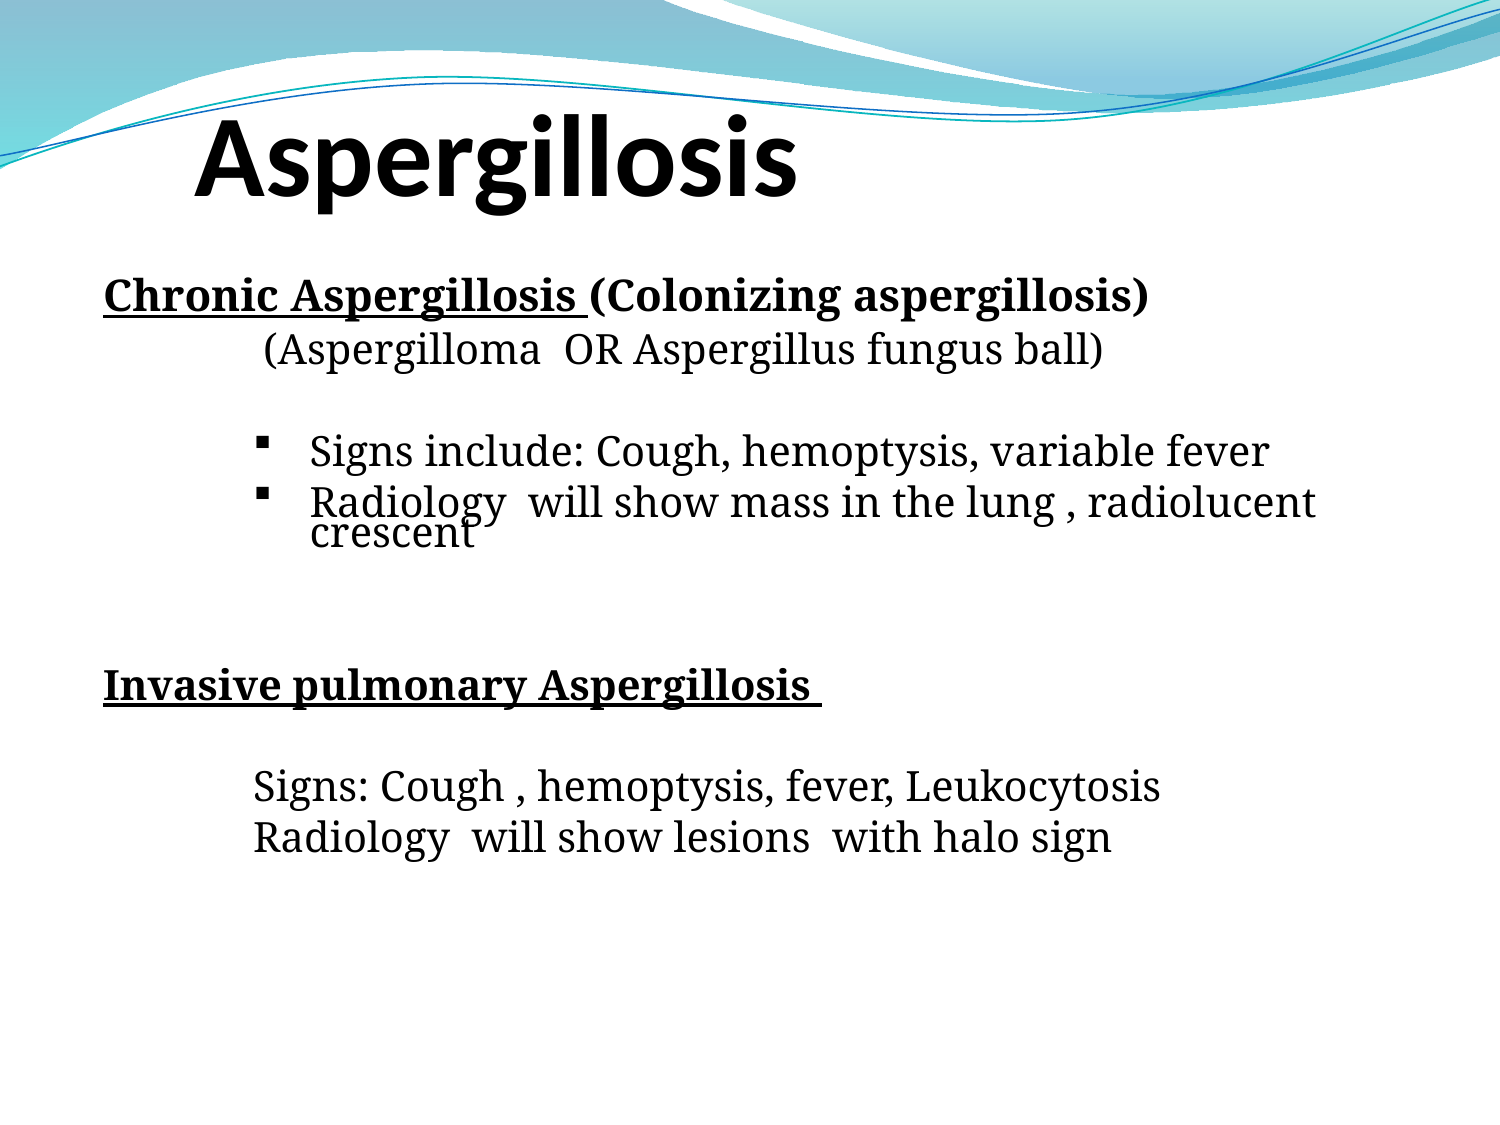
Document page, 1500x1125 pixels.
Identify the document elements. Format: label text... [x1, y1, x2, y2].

text_box Chronic Aspergillosis (Colonizing aspergillosis) (Aspergilloma OR Aspergillus fungus ball) Signs include: Cough, hemoptysis, variable fever Radiology will show mass in the lung , radiolucent crescent Invasive pulmonary Aspergillosis Signs: Cough , hemoptysis, fever, Leukocytosis Radiology will show lesions with halo sign [88, 278, 1388, 917]
title Aspergillosis [194, 90, 1470, 220]
